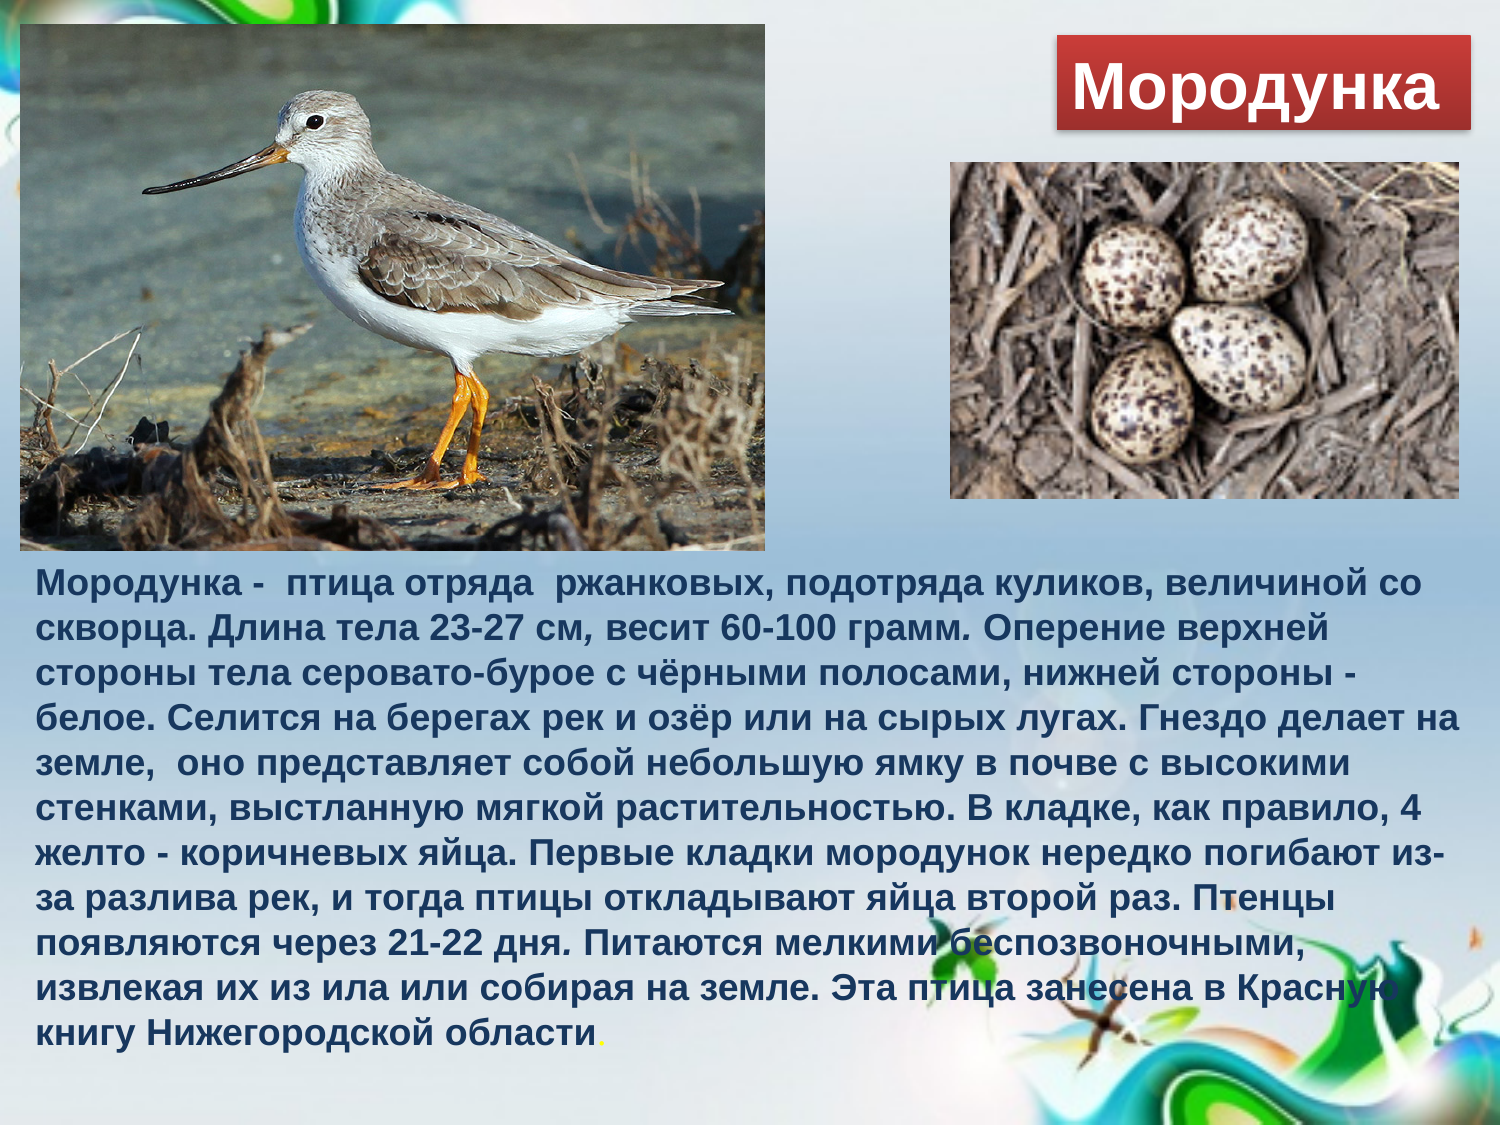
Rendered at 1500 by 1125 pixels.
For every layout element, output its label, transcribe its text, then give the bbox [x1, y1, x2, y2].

text_box Мородунка - птица отряда ржанковых, подотряда куликов, величиной со скворца. Длина тела 23-27 см, весит 60-100 грамм. Оперение верхней стороны тела серовато-бурое с чёрными полосами, нижней стороны - белое. Селится на берегах рек и озёр или на сырых лугах. Гнездо делает на земле, оно представляет собой небольшую ямку в почве с высокими стенками, выстланную мягкой растительностью. В кладке, как правило, 4 желто - коричневых яйца. Первые кладки мородунок нередко погибают из-за разлива рек, и тогда птицы откладывают яйца второй раз. Птенцы появляются через 21-22 дня. Питаются мелкими беспозвоночными, извлекая их из ила или собирая на земле. Эта птица занесена в Красную книгу Нижегородской области. [20, 550, 1500, 1061]
picture [0, 0, 1500, 1125]
text_box Мородунка [1057, 35, 1471, 130]
